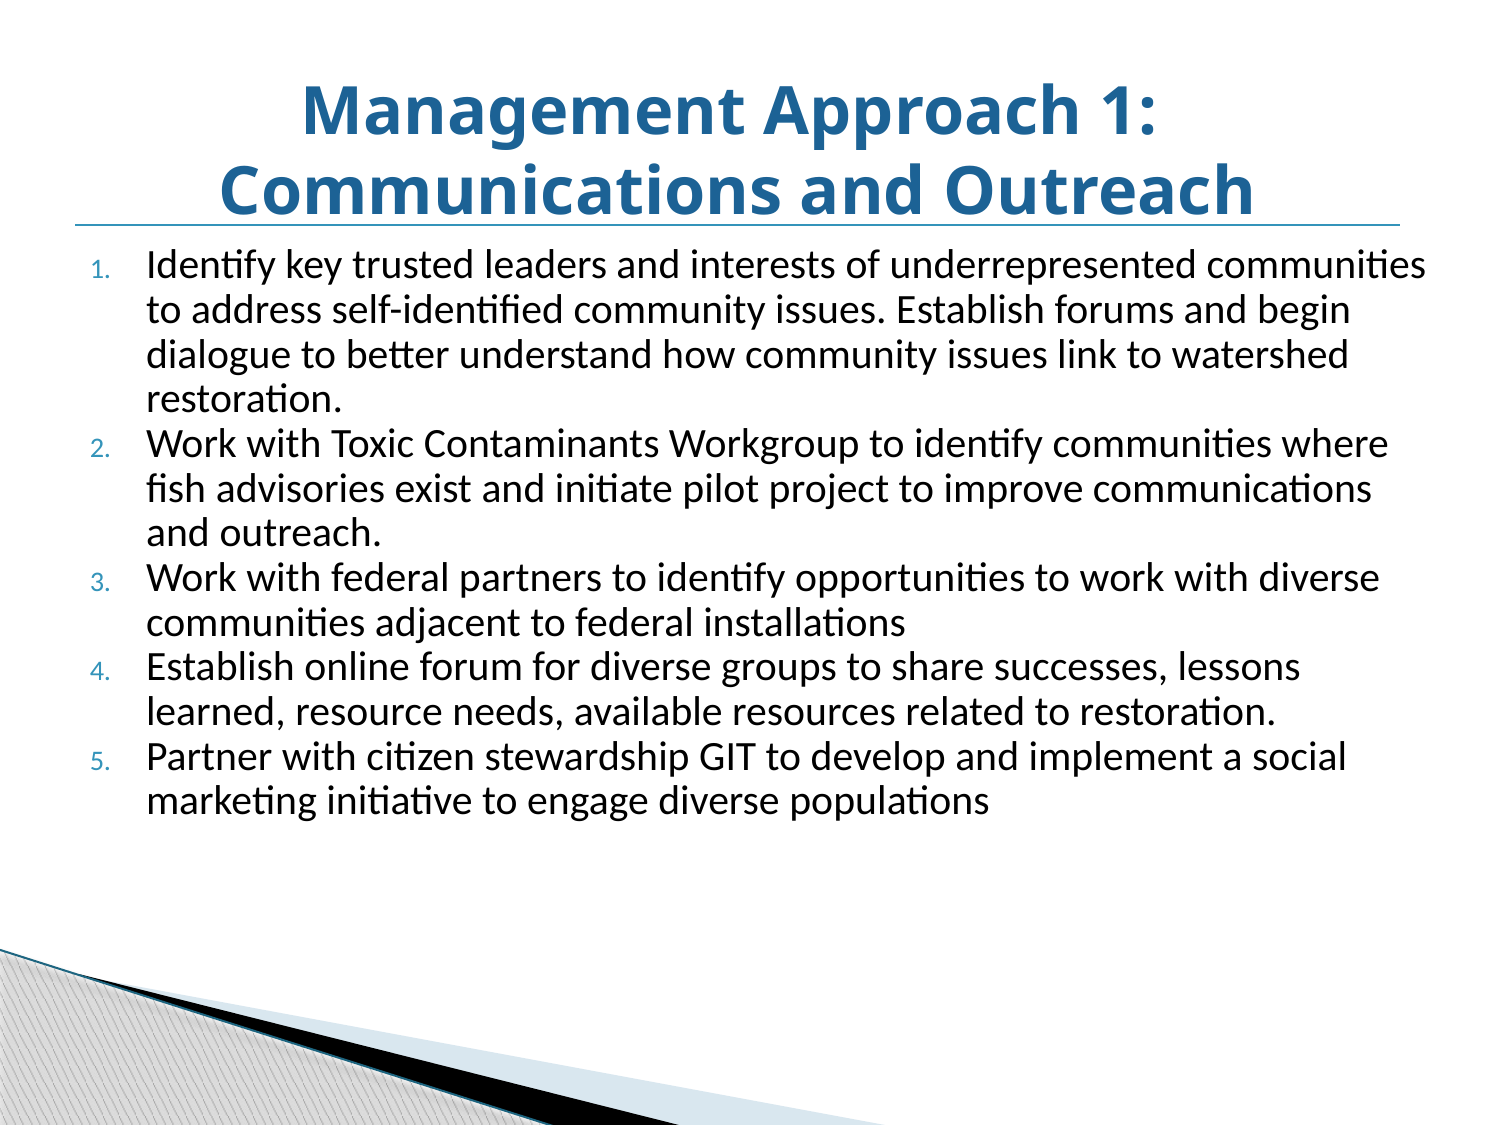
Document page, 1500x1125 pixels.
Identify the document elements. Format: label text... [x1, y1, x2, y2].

title Management Approach 1: Communications and Outreach [62, 70, 1413, 225]
list Identify key trusted leaders and interests of underrepresented communities to address self-identified community issues. Establish forums and begin dialogue to better understand how community issues link to watershed restoration. Work with Toxic Contaminants Workgroup to identify communities where fish advisories exist and initiate pilot project to improve communications and outreach. Work with federal partners to identify opportunities to work with diverse communities adjacent to federal installations Establish online forum for diverse groups to share successes, lessons learned, resource needs, available resources related to restoration. Partner with citizen stewardship GIT to develop and implement a social marketing initiative to engage diverse populations [75, 237, 1450, 1000]
